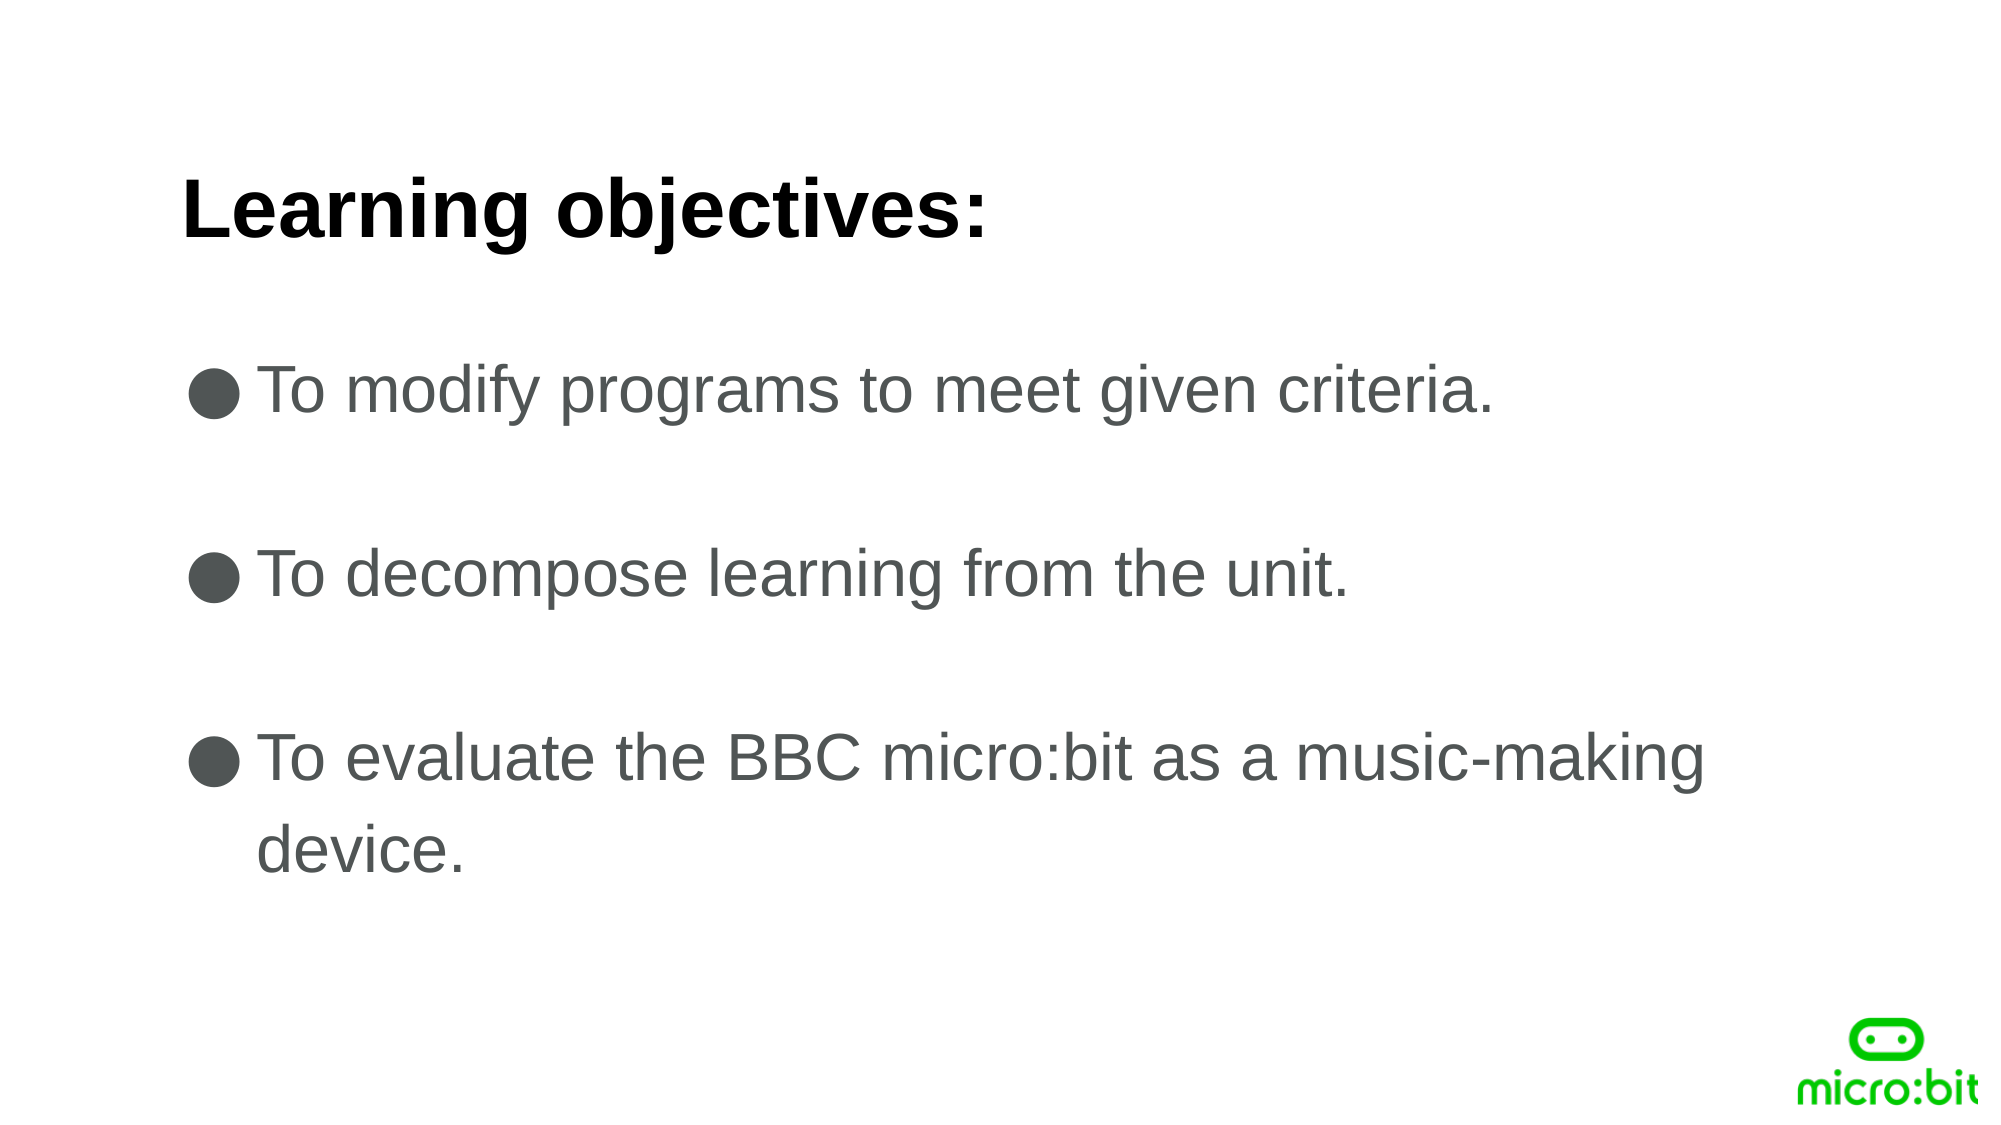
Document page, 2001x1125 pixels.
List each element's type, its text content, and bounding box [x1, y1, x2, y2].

text_box Learning objectives: To modify programs to meet given criteria. To decompose learning from the unit. To evaluate the BBC micro:bit as a music-making device. [166, 60, 1918, 884]
picture [1797, 1017, 1978, 1106]
